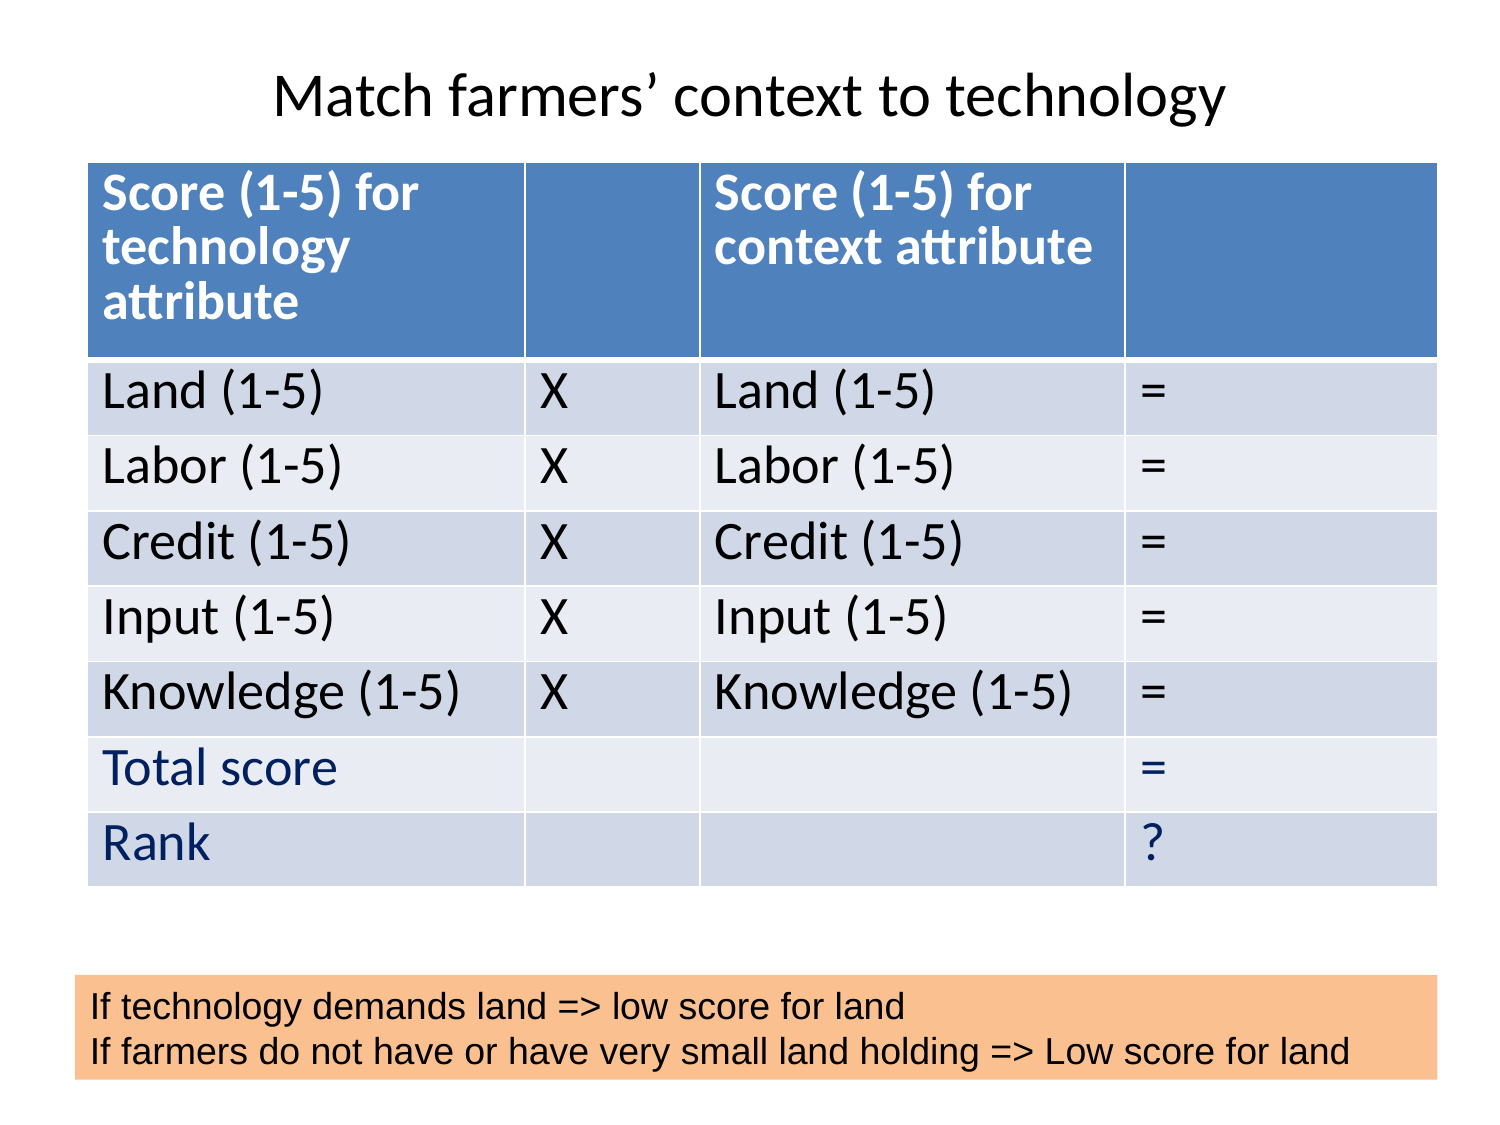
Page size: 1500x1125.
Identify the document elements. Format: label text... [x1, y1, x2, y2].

table_cell = [1126, 662, 1437, 736]
table_cell Labor (1-5) [88, 436, 524, 510]
title Match farmers’ context to technology [74, 44, 1426, 138]
table_cell = [1126, 436, 1437, 510]
table_header [526, 163, 699, 357]
table_header Score (1-5) for technology attribute [88, 163, 524, 357]
table_cell Labor (1-5) [701, 436, 1124, 510]
table_cell [526, 738, 699, 811]
table_cell = [1126, 587, 1437, 661]
table_cell Total score [88, 738, 524, 811]
text_box If technology demands land => low score for land If farmers do not have or have very small land holding => Low score for land [74, 974, 1438, 1080]
table_cell Rank [88, 813, 524, 886]
table_cell X [526, 436, 699, 510]
table_cell [526, 813, 699, 886]
table_cell [701, 813, 1124, 886]
table_cell = [1126, 363, 1437, 435]
table_cell [701, 738, 1124, 811]
table_cell X [526, 662, 699, 736]
table_cell X [526, 512, 699, 585]
table_cell X [526, 363, 699, 435]
table_cell = [1126, 738, 1437, 811]
table_header [1126, 163, 1437, 357]
table_header Score (1-5) for context attribute [701, 163, 1124, 357]
table_cell = [1126, 512, 1437, 585]
table_cell Input (1-5) [88, 587, 524, 661]
table_cell Land (1-5) [88, 363, 524, 435]
table_cell Knowledge (1-5) [88, 662, 524, 736]
table_cell Input (1-5) [701, 587, 1124, 661]
table_cell Knowledge (1-5) [701, 662, 1124, 736]
table_cell Credit (1-5) [701, 512, 1124, 585]
table_cell Credit (1-5) [88, 512, 524, 585]
table_cell X [526, 587, 699, 661]
table_cell Land (1-5) [701, 363, 1124, 435]
table_cell ? [1126, 813, 1437, 886]
